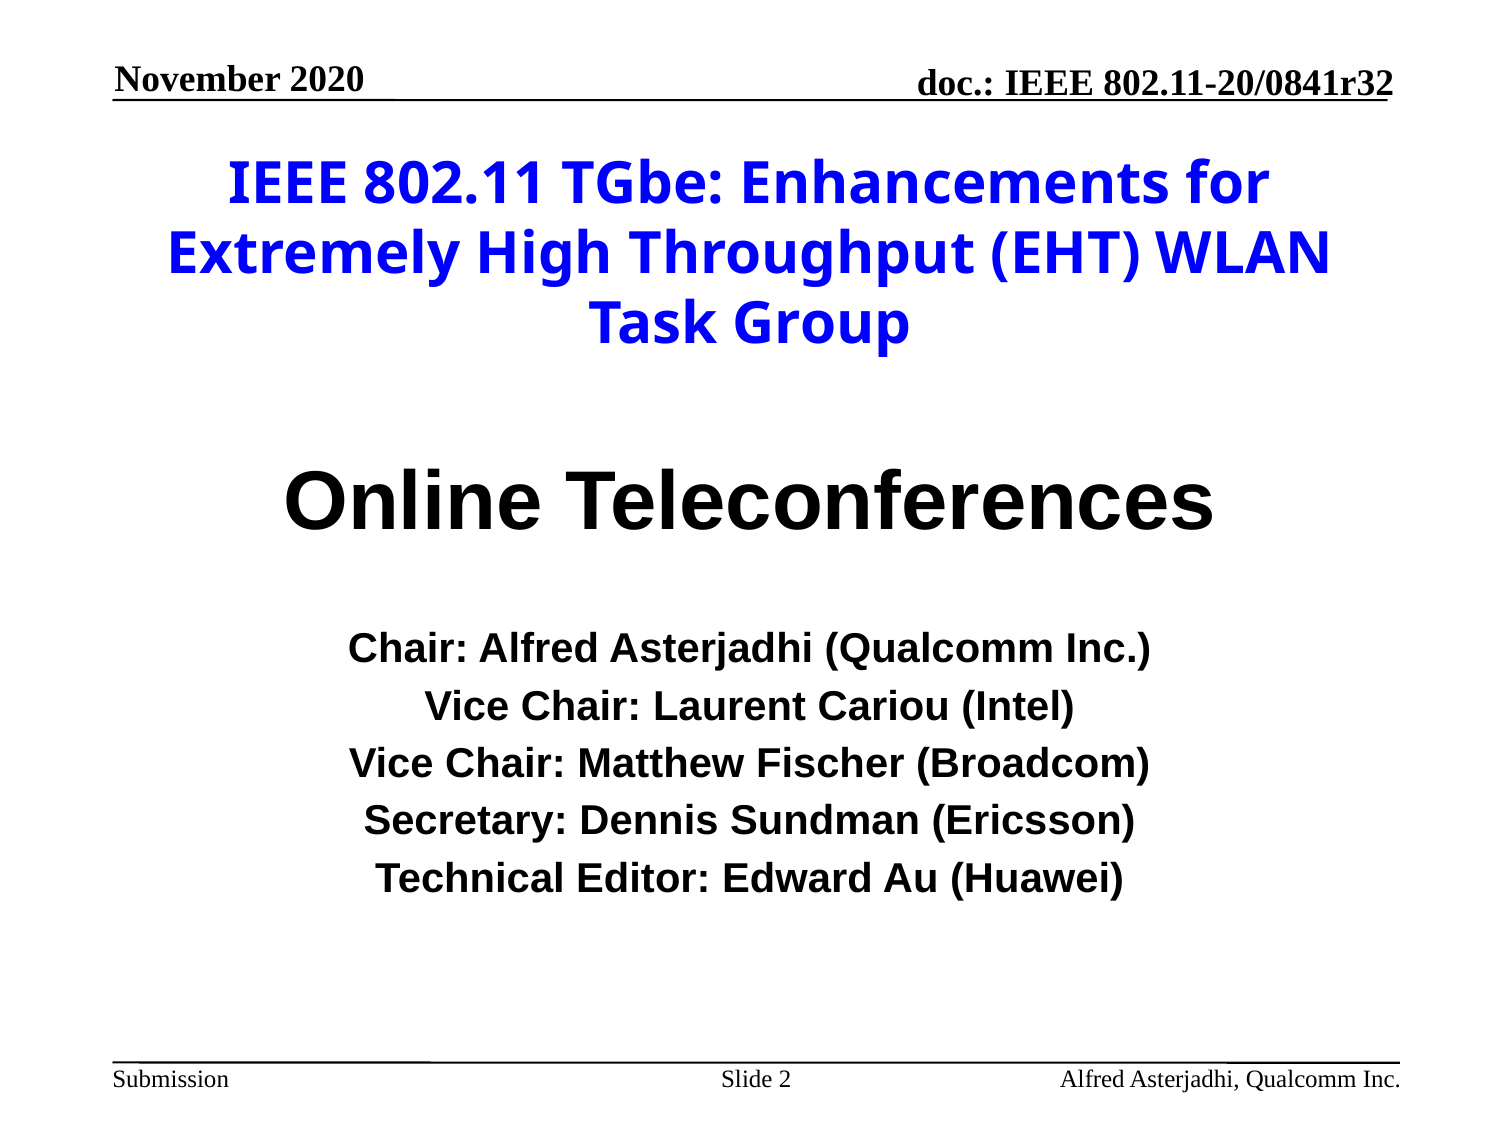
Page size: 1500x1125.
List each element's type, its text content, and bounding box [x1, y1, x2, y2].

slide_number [114, 54, 493, 100]
slide_number Slide 2 [712, 1061, 800, 1123]
footer Alfred Asterjadhi, Qualcomm Inc. [878, 1061, 1402, 1093]
title IEEE 802.11 TGbe: Enhancements for Extremely High Throughput (EHT) WLAN Task Group [112, 112, 1388, 388]
list Online Teleconferences Chair: Alfred Asterjadhi (Qualcomm Inc.) Vice Chair: Laurent Cariou (Intel) Vice Chair: Matthew Fischer (Broadcom) Secretary: Dennis Sundman (Ericsson) Technical Editor: Edward Au (Huawei) [112, 449, 1388, 1063]
